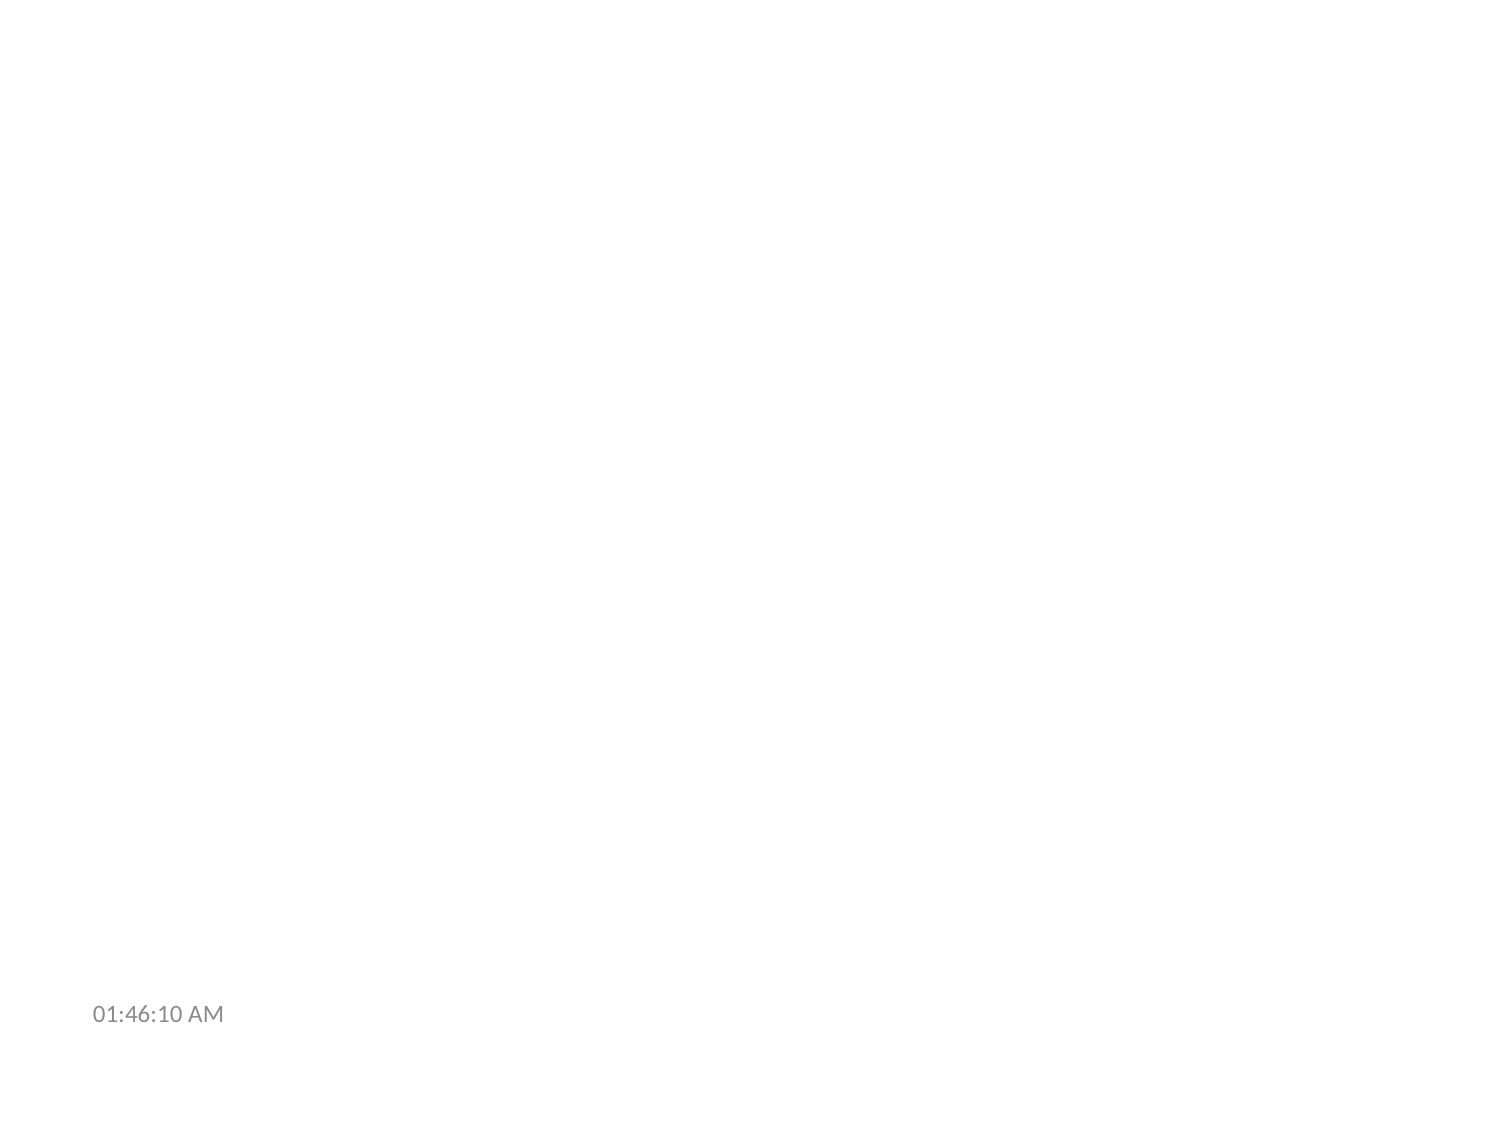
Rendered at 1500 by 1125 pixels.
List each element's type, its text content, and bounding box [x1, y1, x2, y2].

text_box 3:35:09 PM [77, 982, 428, 1043]
